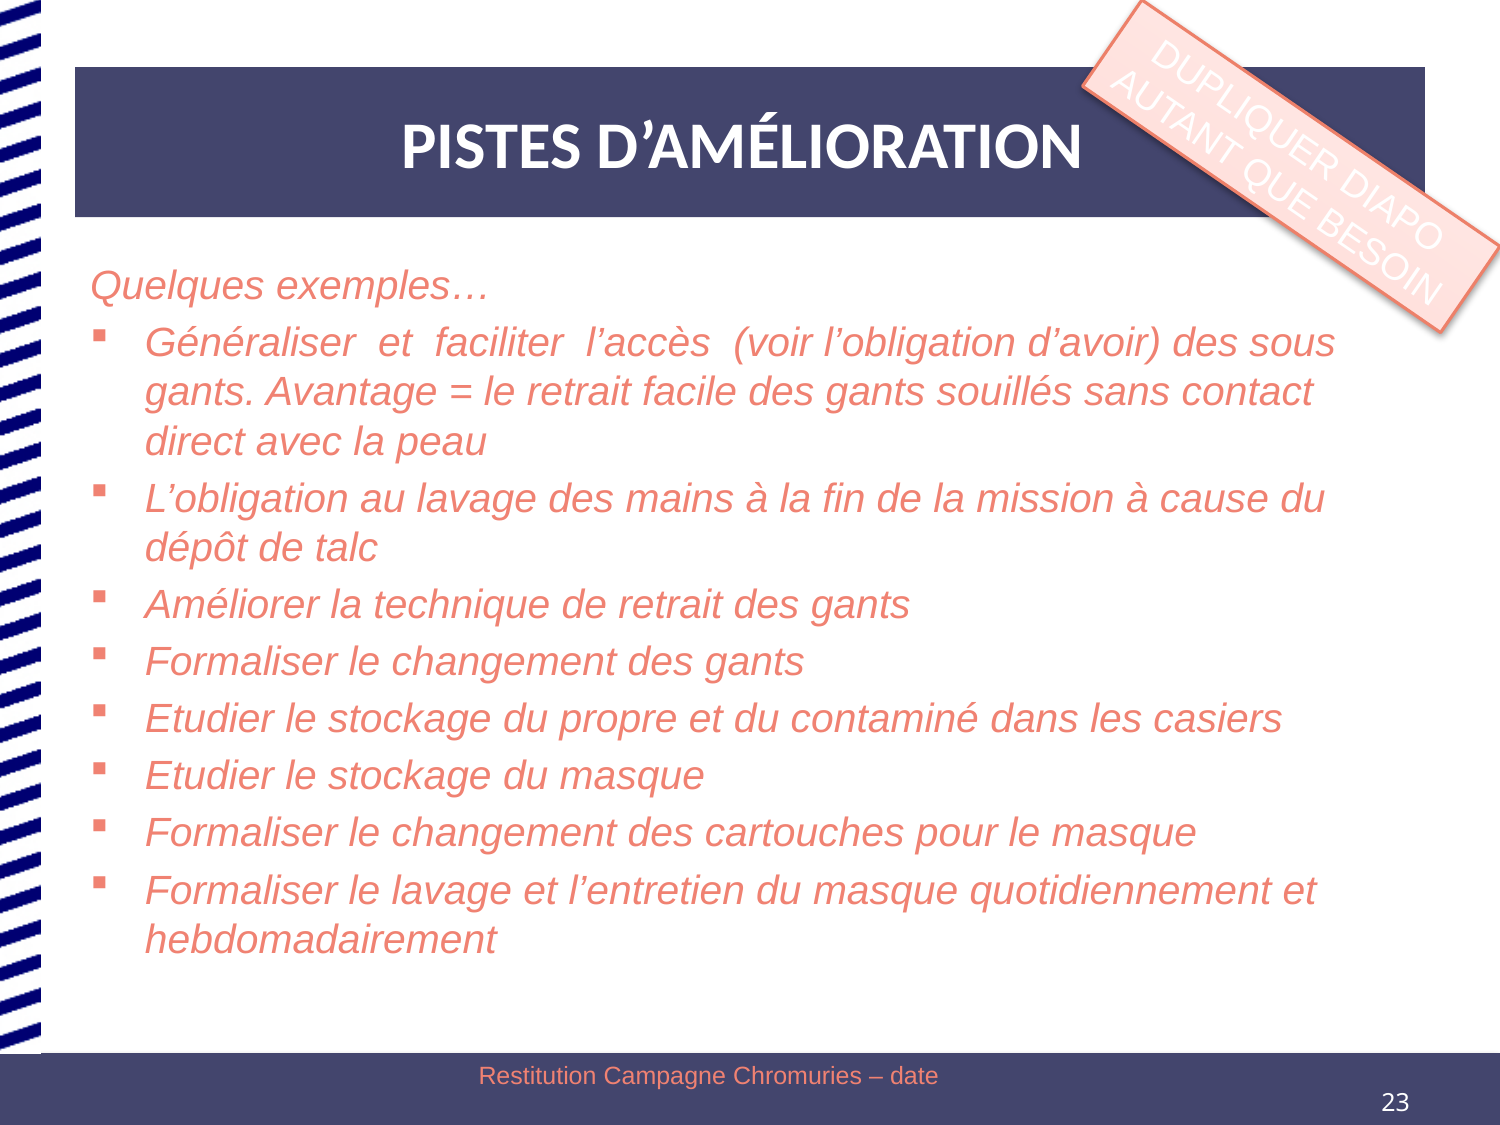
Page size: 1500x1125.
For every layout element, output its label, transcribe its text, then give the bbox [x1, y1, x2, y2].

text_box DUPLIQUER DIAPO AUTANT QUE BESOIN [1081, 0, 1500, 334]
footer Restitution Campagne Chromuries – date [456, 1044, 963, 1105]
title PISTES d’amélioration [75, 67, 1260, 218]
slide_number 23 [1074, 1073, 1425, 1125]
list Quelques exemples… Généraliser et faciliter l’accès (voir l’obligation d’avoir) des sous gants. Avantage = le retrait facile des gants souillés sans contact direct avec la peau L’obligation au lavage des mains à la fin de la mission à cause du dépôt de talc Améliorer la technique de retrait des gants Formaliser le changement des gants Etudier le stockage du propre et du contaminé dans les casiers Etudier le stockage du masque Formaliser le changement des cartouches pour le masque Formaliser le lavage et l’entretien du masque quotidiennement et hebdomadairement [75, 251, 1425, 973]
title PISTES d’amélioration [1246, 67, 1425, 190]
picture [0, 0, 41, 1054]
